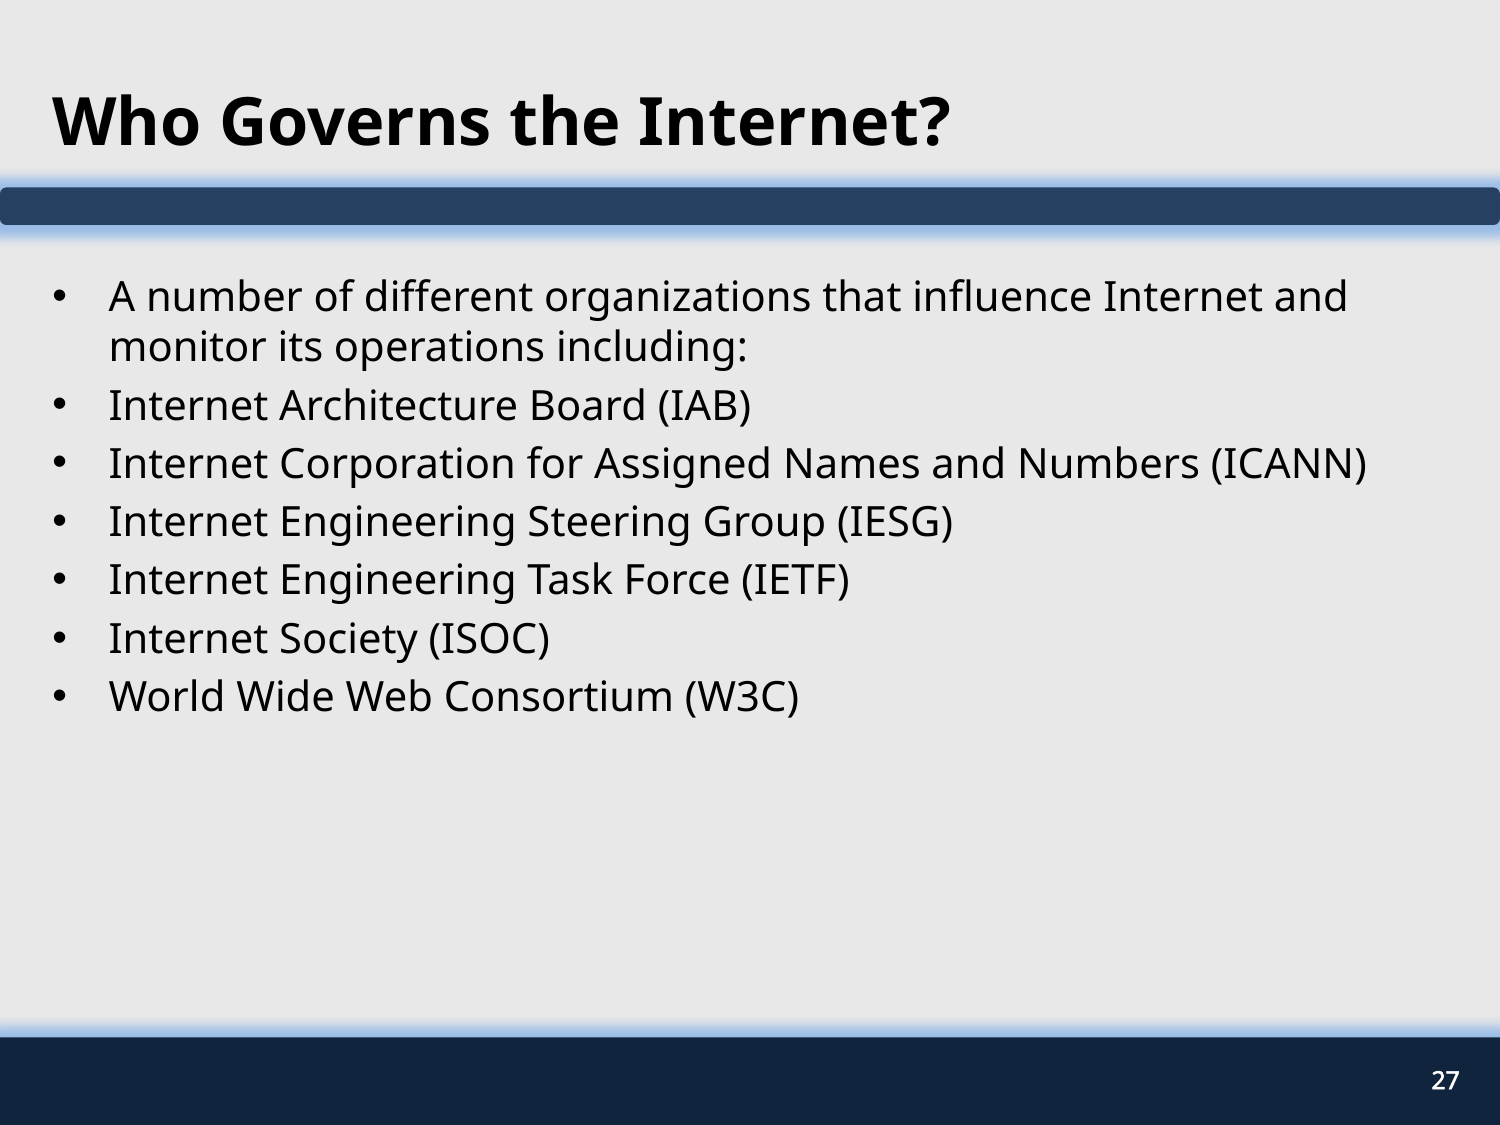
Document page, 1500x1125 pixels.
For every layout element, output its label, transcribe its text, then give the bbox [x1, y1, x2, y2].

slide_number 27 [1412, 1050, 1475, 1113]
title Who Governs the Internet? [37, 62, 1338, 176]
list A number of different organizations that influence Internet and monitor its operations including: Internet Architecture Board (IAB) Internet Corporation for Assigned Names and Numbers (ICANN) Internet Engineering Steering Group (IESG) Internet Engineering Task Force (IETF) Internet Society (ISOC) World Wide Web Consortium (W3C) [37, 262, 1475, 1013]
